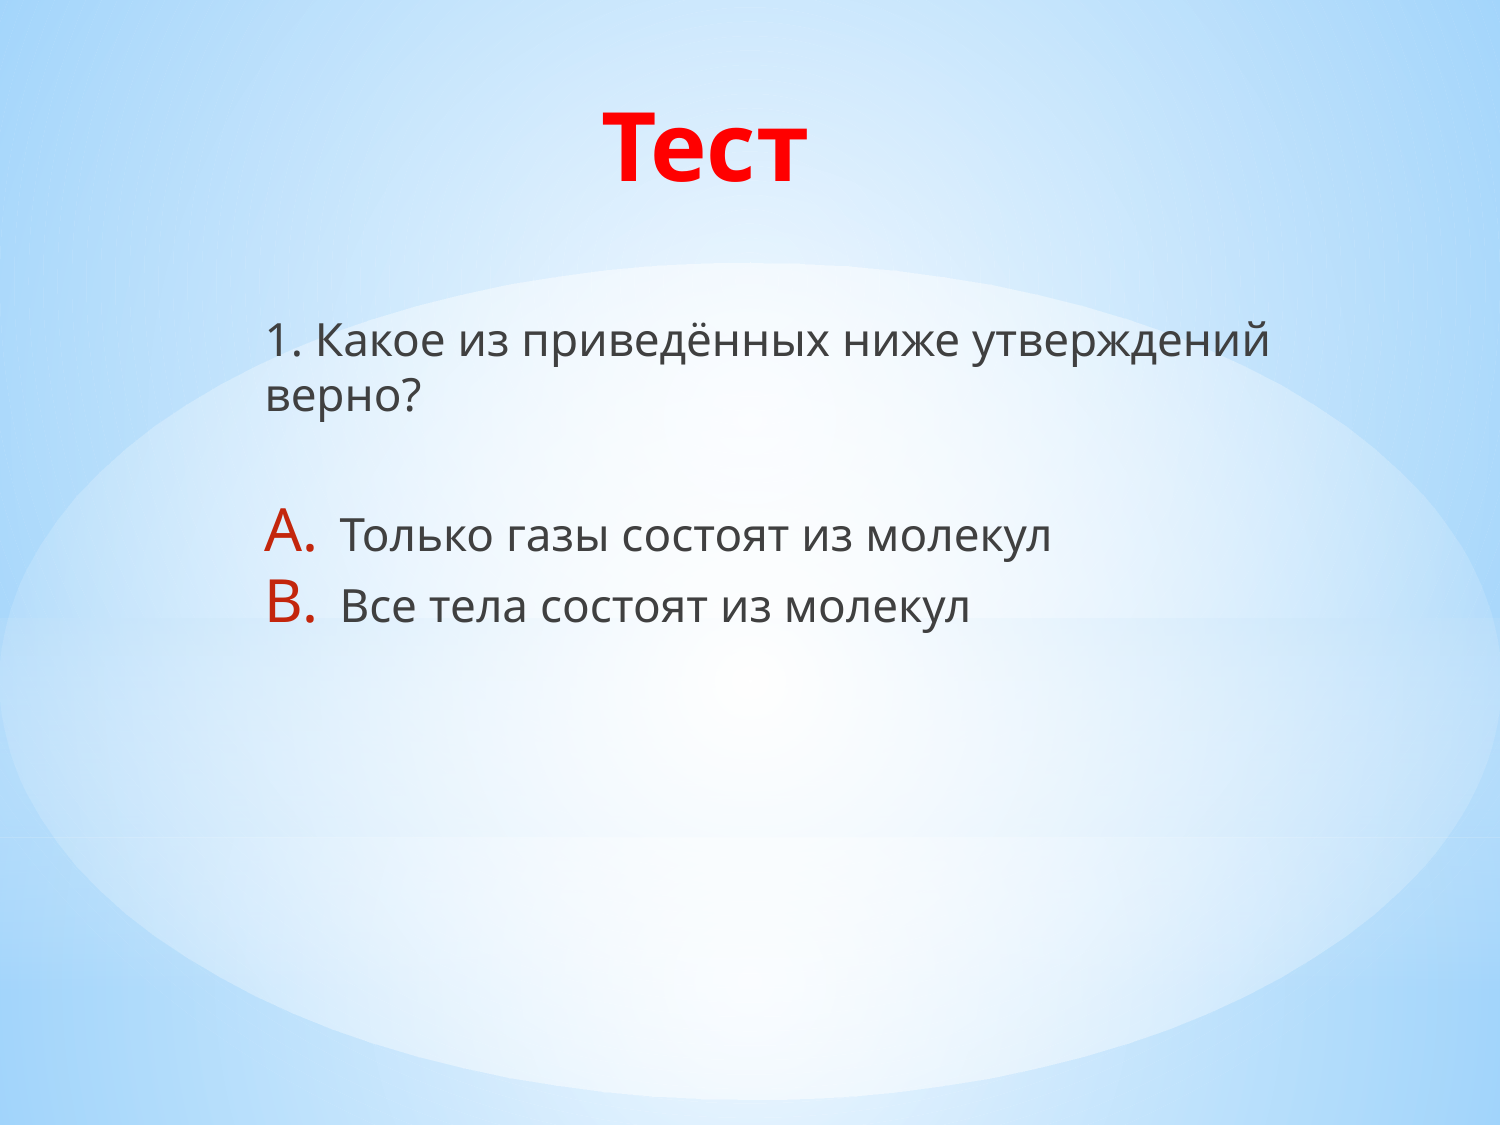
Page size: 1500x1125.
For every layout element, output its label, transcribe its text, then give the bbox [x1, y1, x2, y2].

list 1. Какое из приведённых ниже утверждений верно? Только газы состоят из молекул Все тела состоят из молекул [242, 302, 1293, 873]
title Тест [171, 78, 1240, 266]
